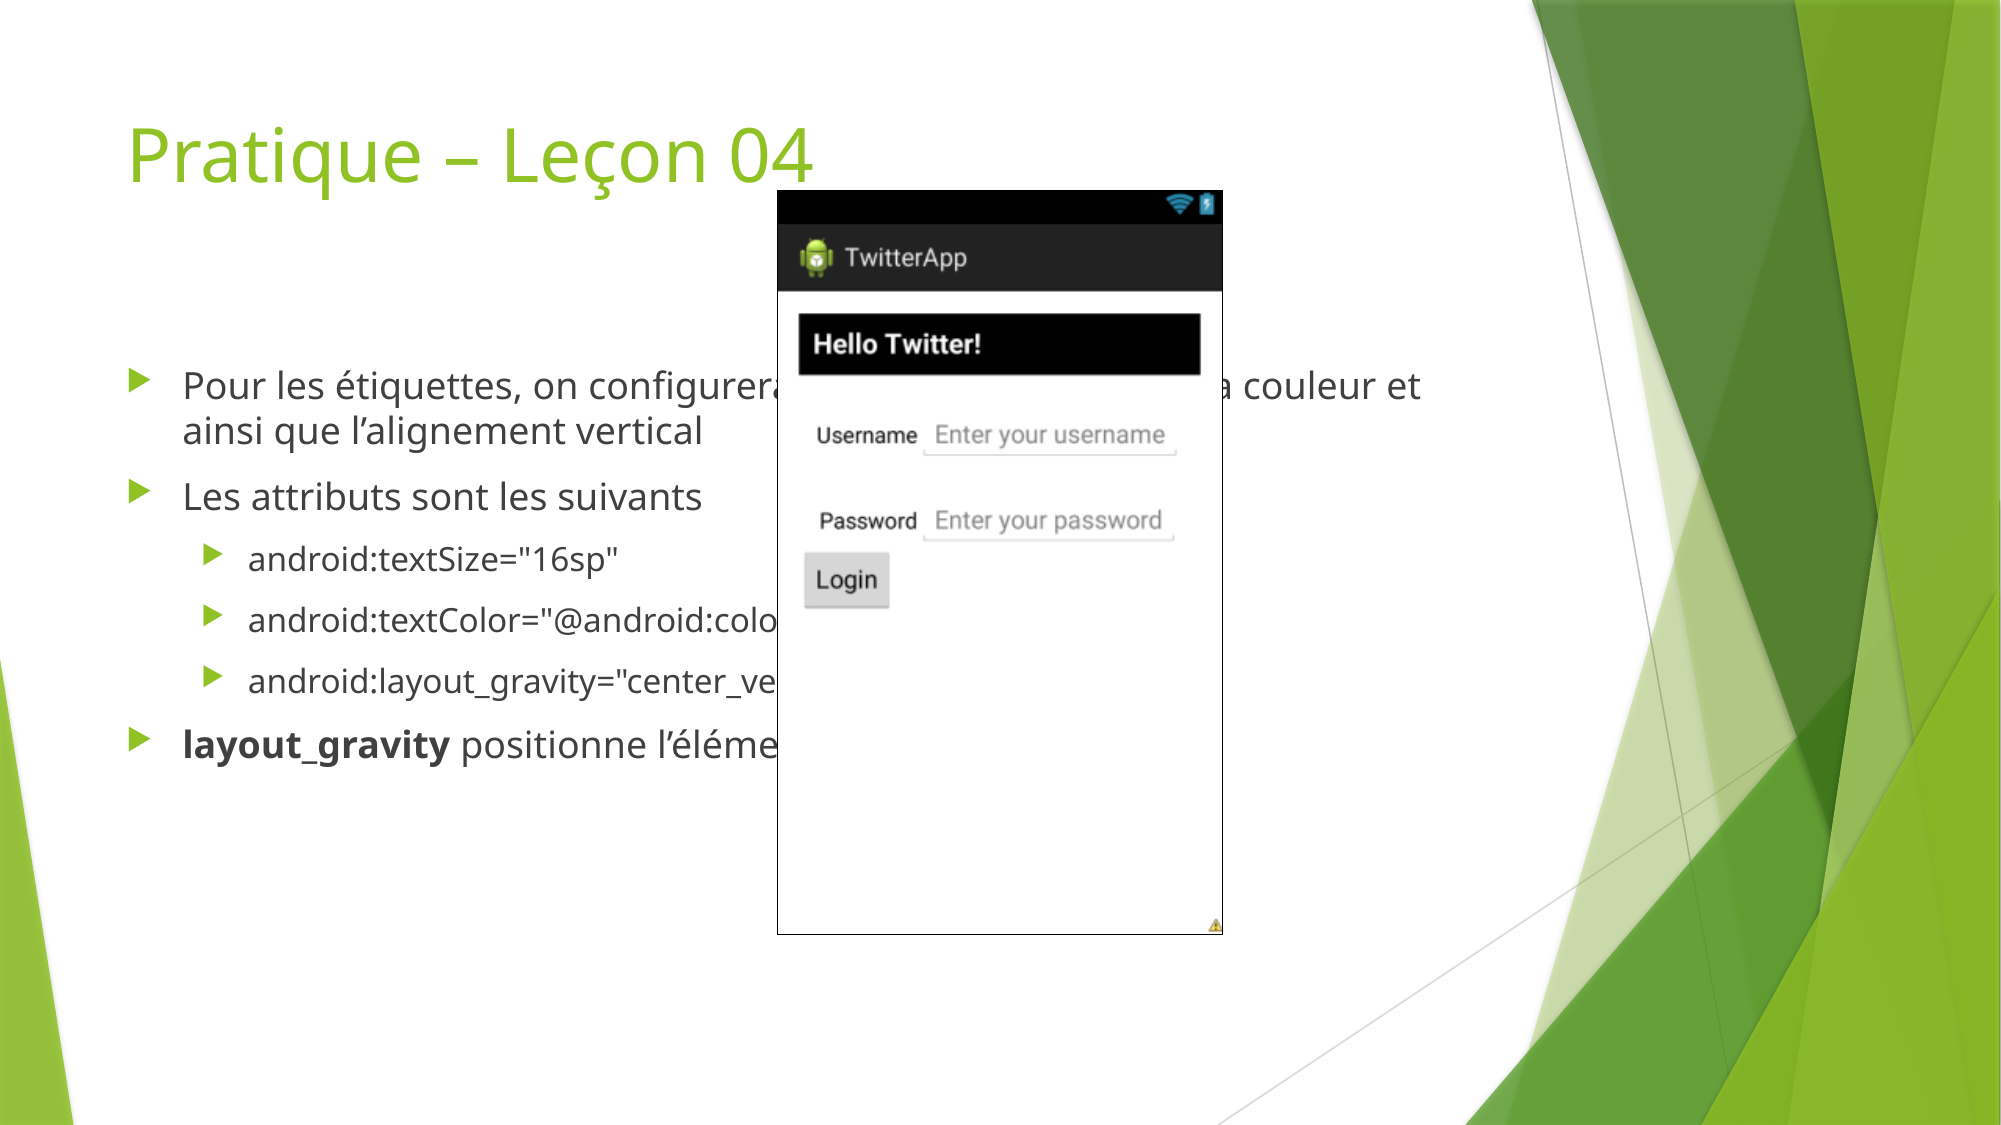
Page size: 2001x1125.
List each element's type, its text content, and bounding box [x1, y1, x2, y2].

picture [776, 189, 1224, 935]
title Pratique – Leçon 04 [111, 99, 1522, 317]
list Pour les étiquettes, on configurera la dimension du texte, la couleur et ainsi que l’alignement vertical Les attributs sont les suivants android:textSize="16sp" android:textColor="@android:color/black" android:layout_gravity="center_vertical“ layout_gravity positionne l’élément par rapport au parent [111, 354, 1522, 992]
